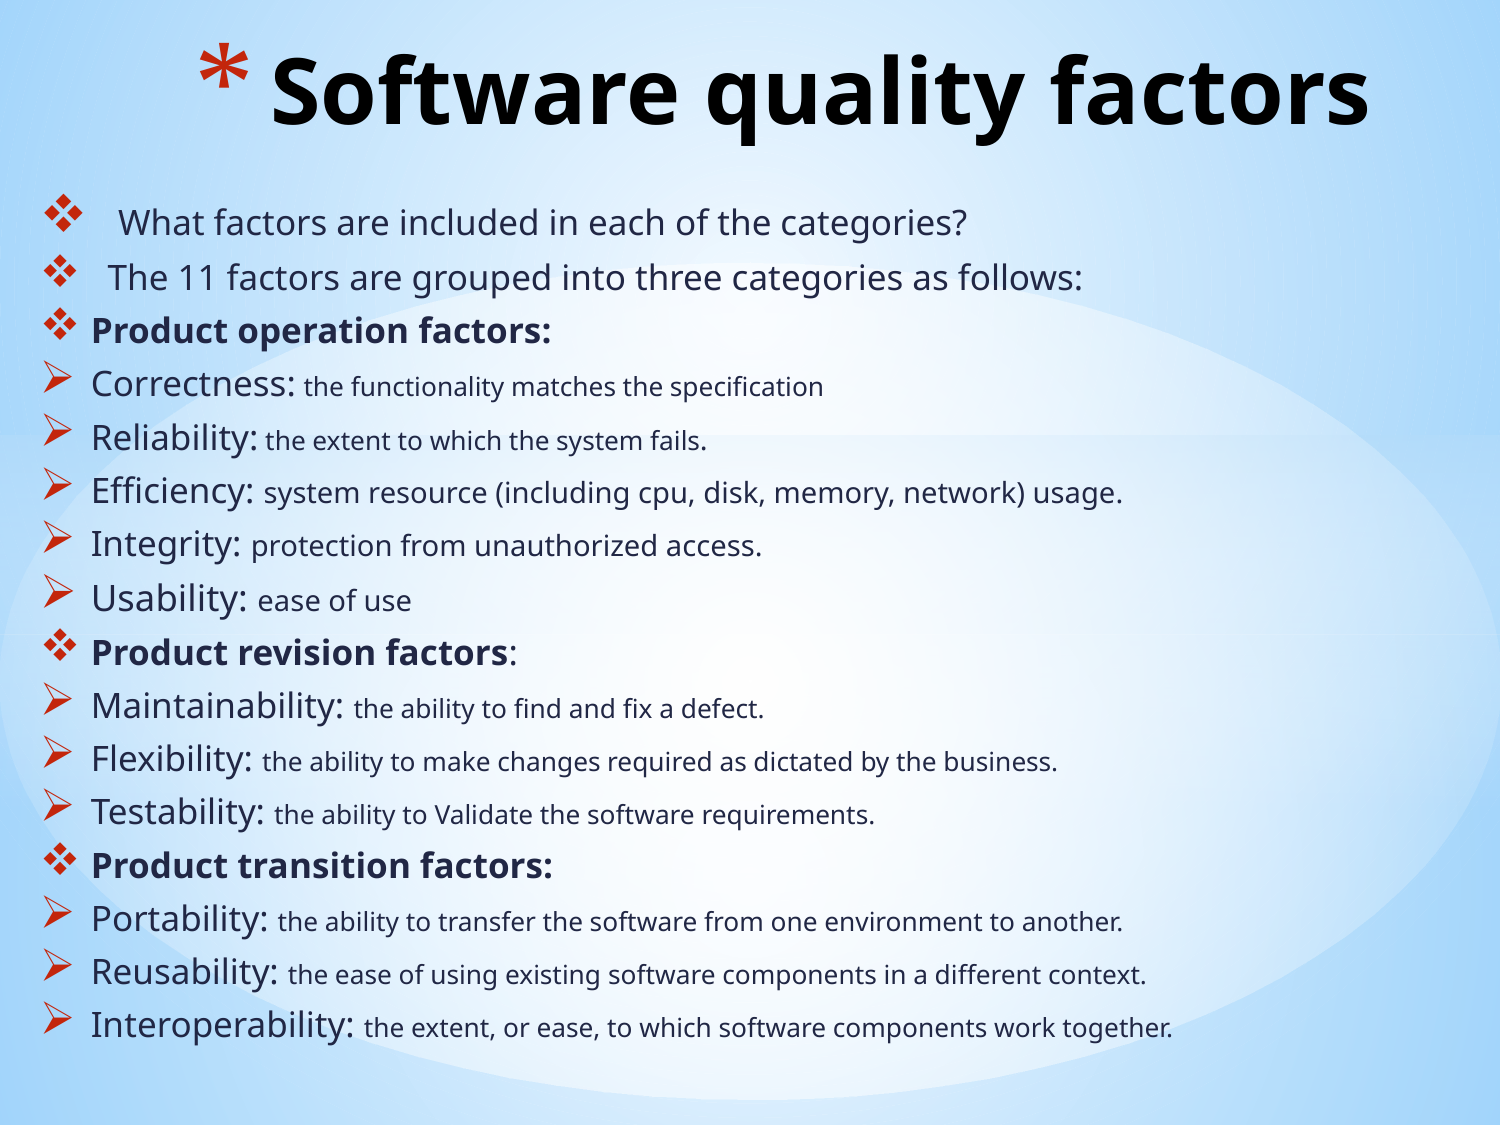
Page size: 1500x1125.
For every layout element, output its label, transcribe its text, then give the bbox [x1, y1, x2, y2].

title Software quality factors [62, 24, 1475, 163]
subtitle What factors are included in each of the categories? The 11 factors are grouped into three categories as follows: Product operation factors: Correctness: the functionality matches the specification Reliability: the extent to which the system fails. Efficiency: system resource (including cpu, disk, memory, network) usage. Integrity: protection from unauthorized access. Usability: ease of use Product revision factors: Maintainability: the ability to find and fix a defect. Flexibility: the ability to make changes required as dictated by the business. Testability: the ability to Validate the software requirements. Product transition factors: Portability: the ability to transfer the software from one environment to another. Reusability: the ease of using existing software components in a different context. Interoperability: the extent, or ease, to which software components work together. [24, 187, 1475, 1063]
